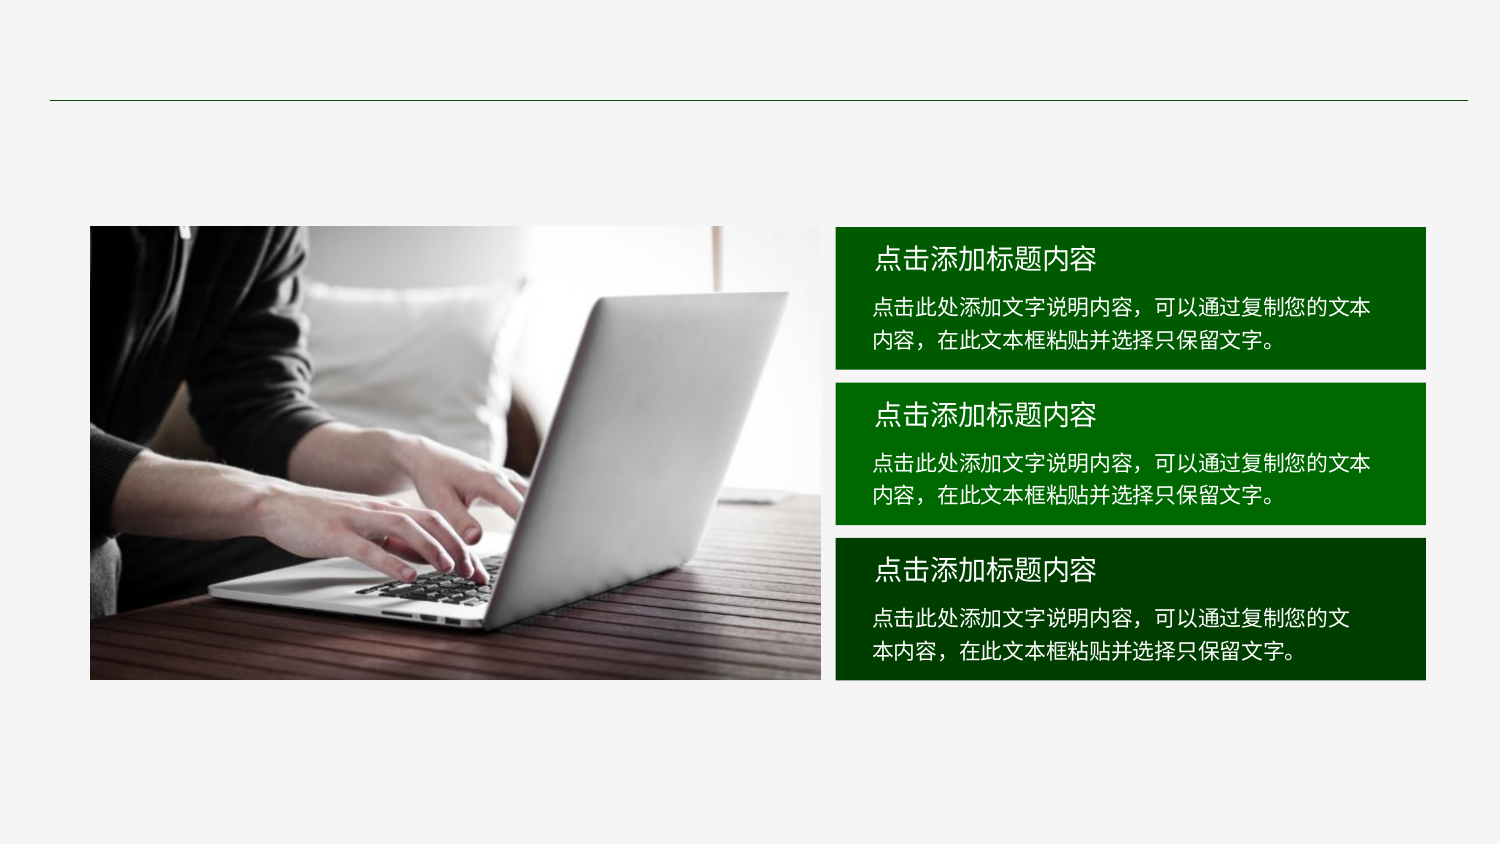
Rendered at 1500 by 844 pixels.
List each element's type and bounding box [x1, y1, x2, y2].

text_box [835, 382, 1426, 526]
text_box [835, 537, 1426, 681]
text_box [835, 226, 1426, 370]
picture [90, 226, 821, 680]
